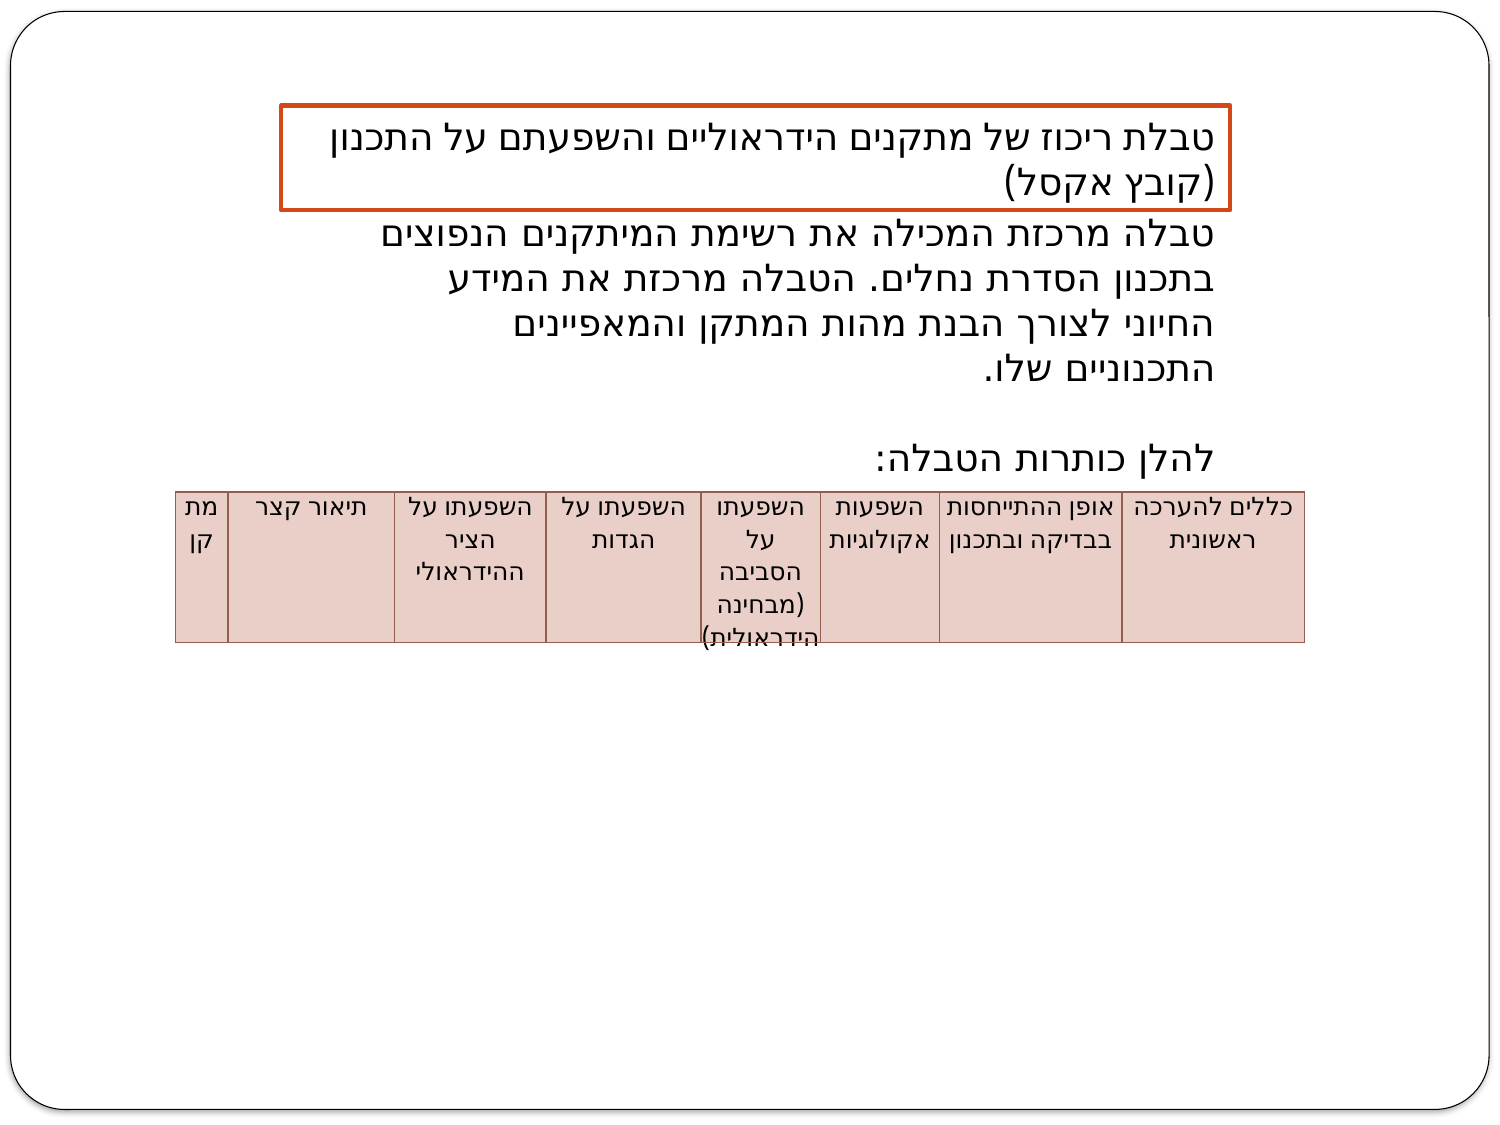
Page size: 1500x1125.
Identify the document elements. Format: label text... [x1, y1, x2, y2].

table_header השפעתו על הציר ההידראולי [395, 493, 545, 642]
text_box טבלת ריכוז של מתקנים הידראוליים והשפעתם על התכנון (קובץ אקסל) [279, 103, 1232, 212]
table_header השפעתו על הסביבה (מבחינה הידראולית) [702, 493, 820, 642]
table_header השפעתו על הגדות [547, 493, 700, 642]
table_header מתקן [176, 493, 227, 642]
table_header תיאור קצר [229, 493, 394, 642]
table_header כללים להערכה ראשונית [1123, 493, 1304, 642]
text_box טבלה מרכזת המכילה את רשימת המיתקנים הנפוצים בתכנון הסדרת נחלים. הטבלה מרכזת את המידע החיוני לצורך הבנת מהות המתקן והמאפיינים התכנוניים שלו. להלן כותרות הטבלה: [363, 201, 1231, 487]
table_header השפעות אקולוגיות [821, 493, 939, 642]
table_header אופן ההתייחסות בבדיקה ובתכנון [940, 493, 1121, 642]
